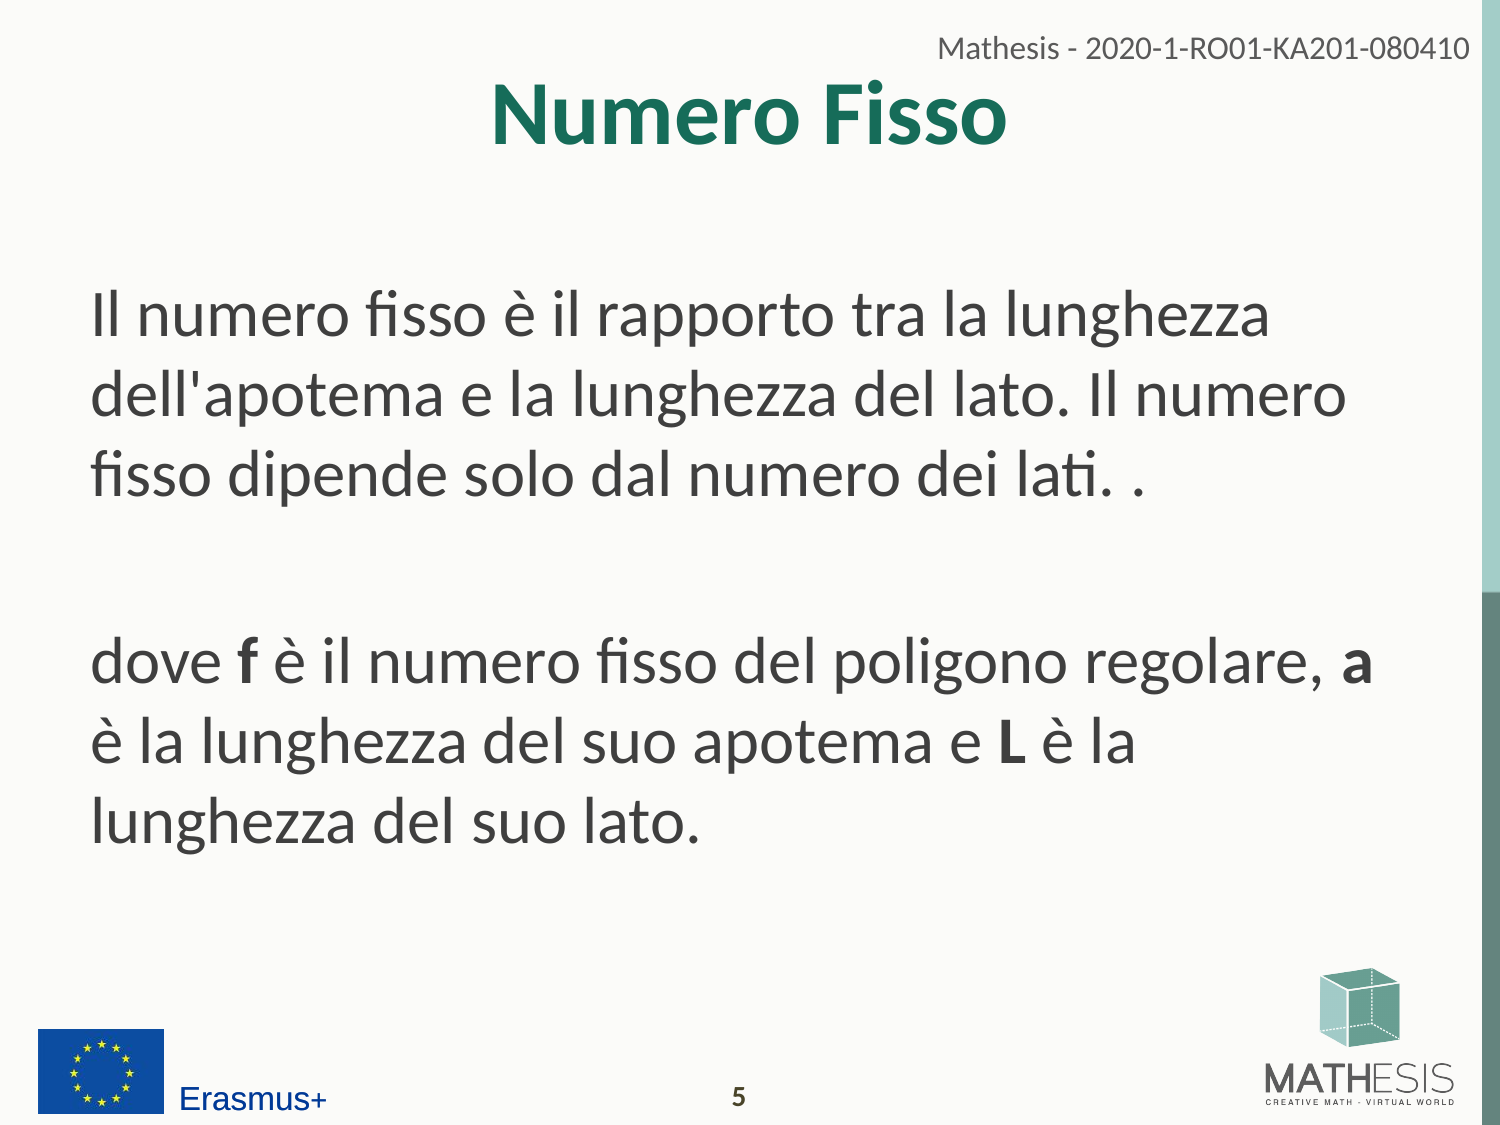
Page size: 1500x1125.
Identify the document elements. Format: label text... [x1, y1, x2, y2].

picture [38, 1029, 164, 1114]
title Numero Fisso [75, 45, 1425, 233]
